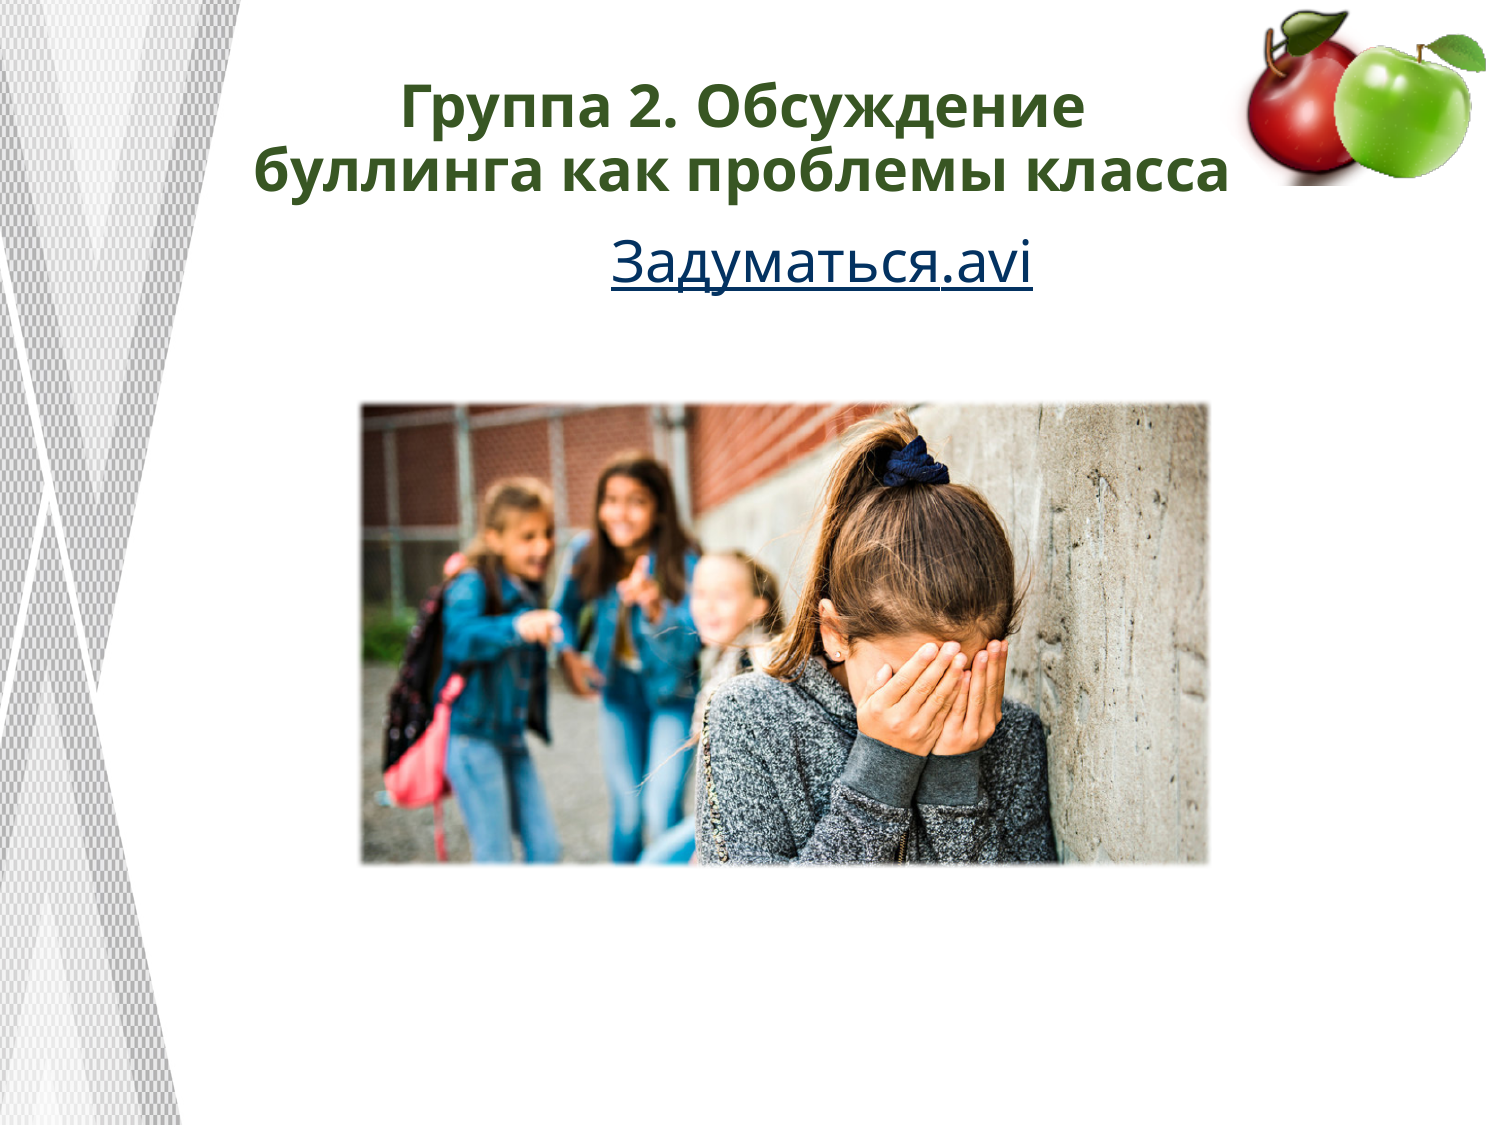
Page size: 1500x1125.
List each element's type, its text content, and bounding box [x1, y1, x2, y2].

list Задуматься.avi [208, 217, 1436, 932]
picture [0, 0, 1500, 1125]
title Группа 2. Обсуждение буллинга как проблемы класса [237, 59, 1249, 217]
